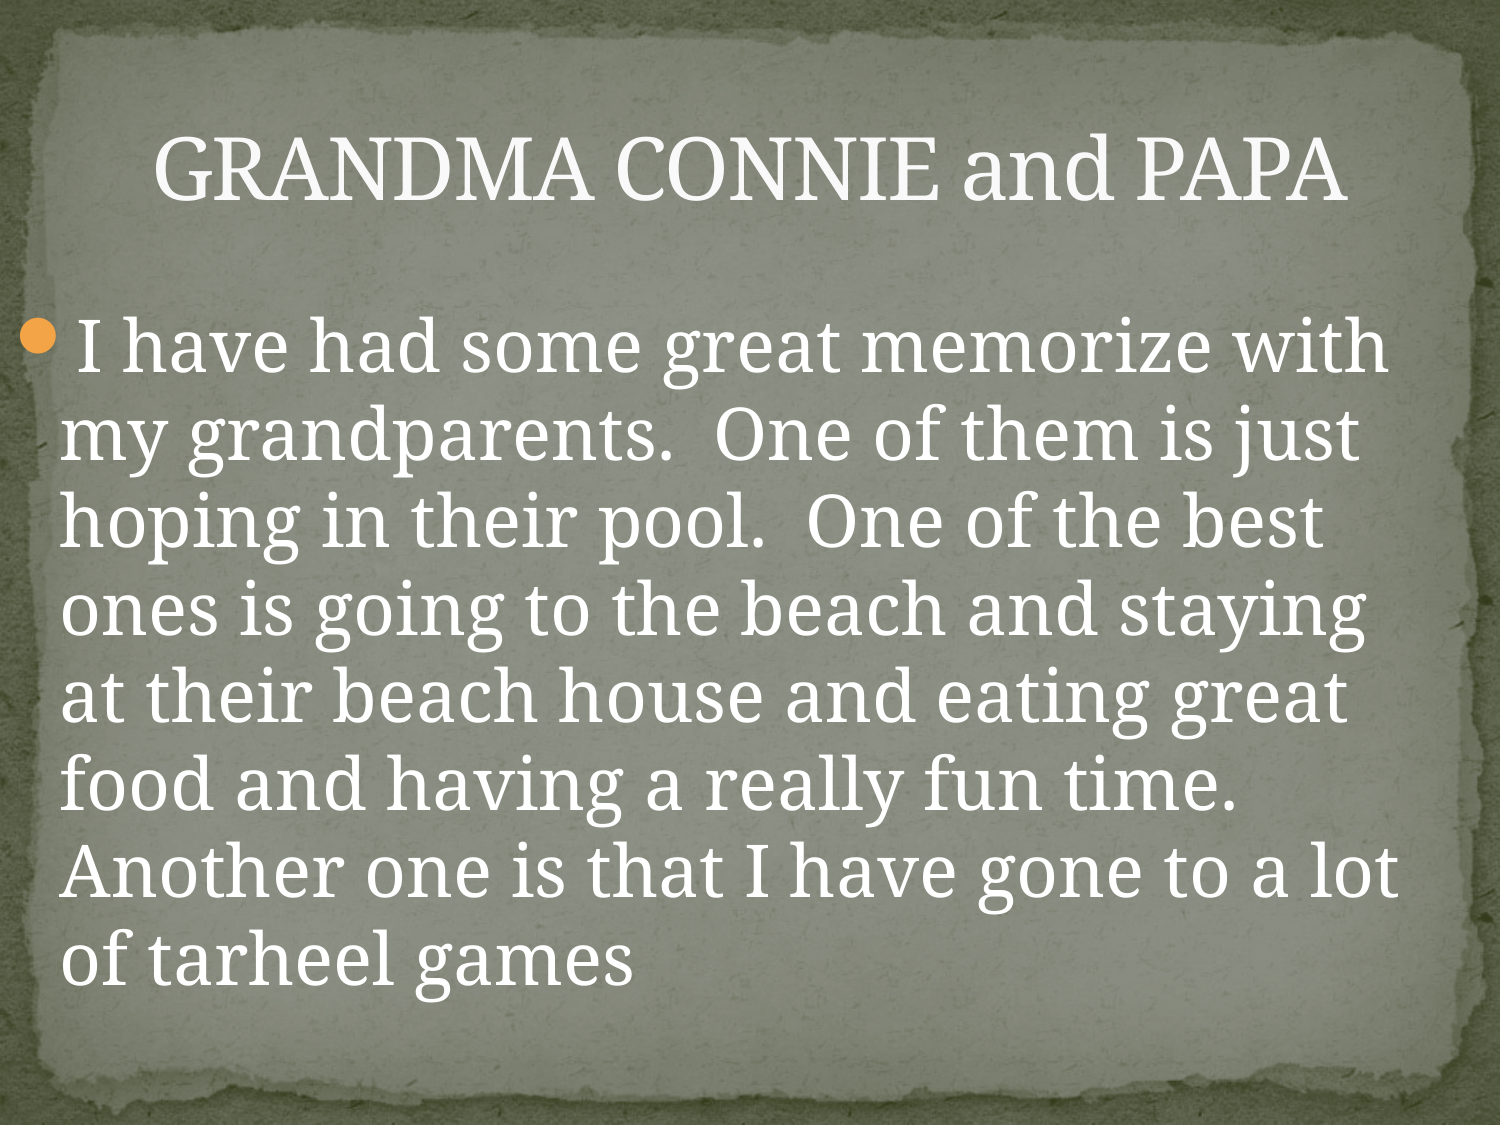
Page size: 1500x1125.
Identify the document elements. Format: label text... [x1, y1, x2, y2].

title GRANDMA CONNIE and PAPA [74, 24, 1425, 225]
list I have had some great memorize with my grandparents. One of them is just hoping in their pool. One of the best ones is going to the beach and staying at their beach house and eating great food and having a really fun time. Another one is that I have gone to a lot of tarheel games [0, 292, 1425, 1043]
